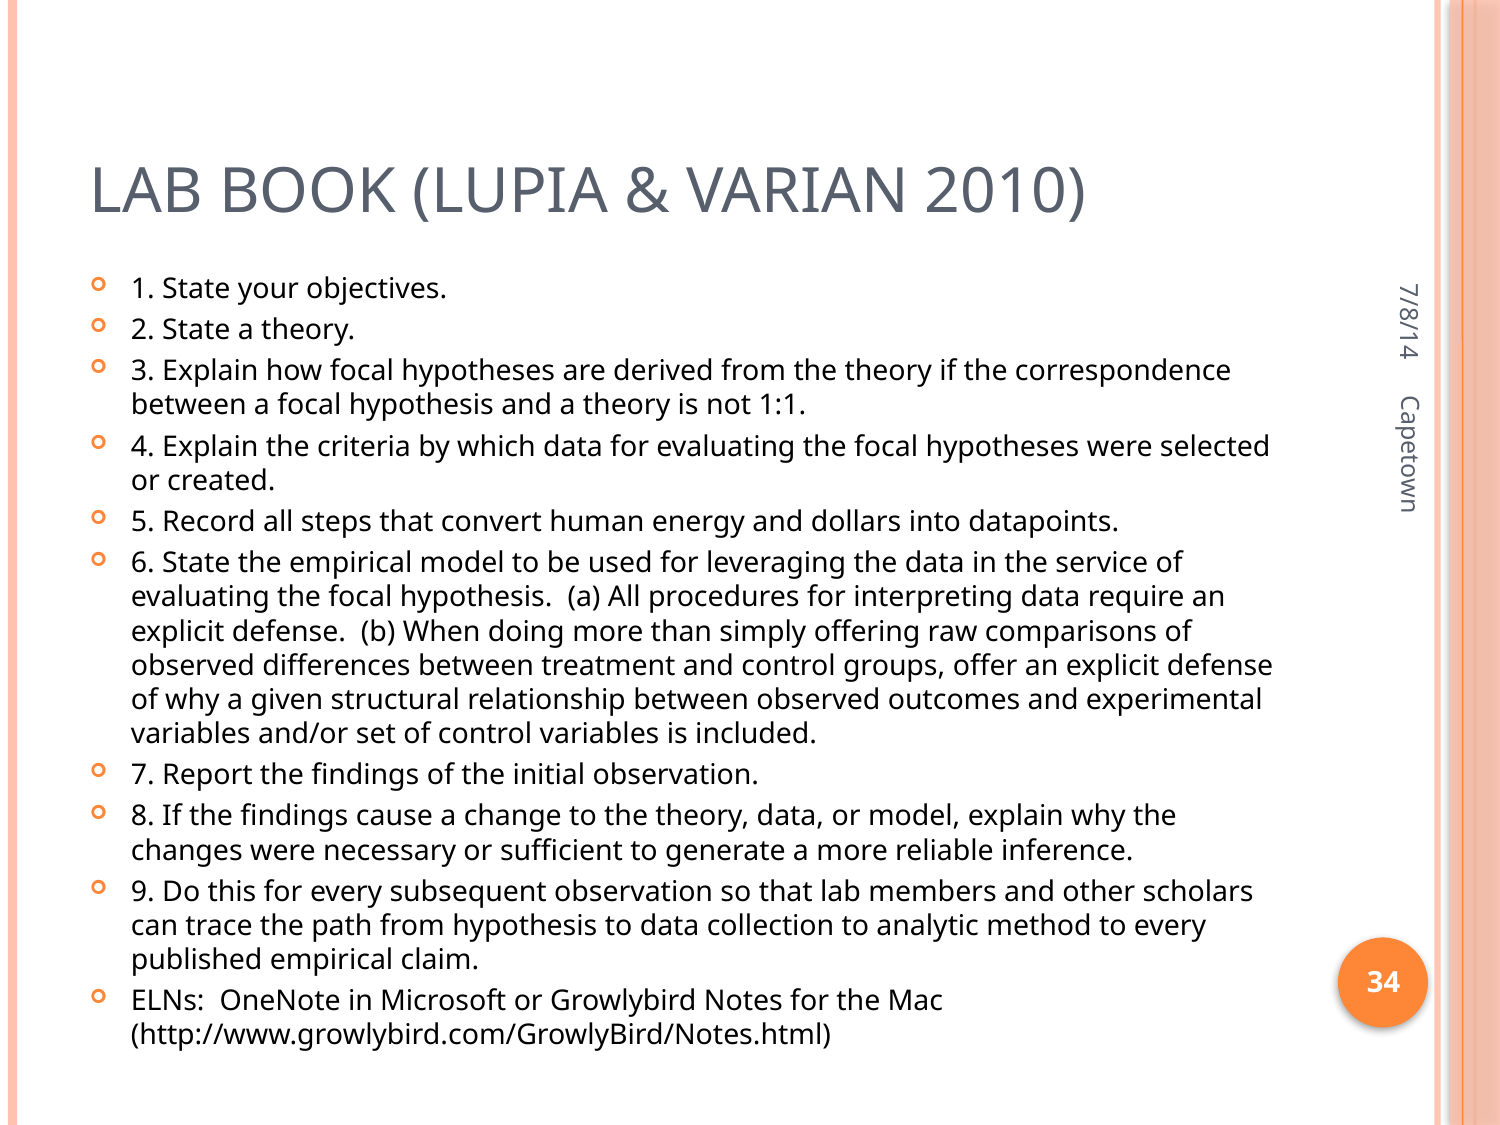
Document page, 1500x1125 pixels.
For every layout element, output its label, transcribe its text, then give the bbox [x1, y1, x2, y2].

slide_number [1378, 43, 1442, 374]
title Lab Book (Lupia & Varian 2010) [75, 45, 1300, 233]
footer Capetown [1379, 380, 1440, 906]
slide_number 34 [1333, 940, 1434, 1027]
list 1. State your objectives. 2. State a theory. 3. Explain how focal hypotheses are derived from the theory if the correspondence between a focal hypothesis and a theory is not 1:1. 4. Explain the criteria by which data for evaluating the focal hypotheses were selected or created. 5. Record all steps that convert human energy and dollars into datapoints. 6. State the empirical model to be used for leveraging the data in the service of evaluating the focal hypothesis. (a) All procedures for interpreting data require an explicit defense. (b) When doing more than simply offering raw comparisons of observed differences between treatment and control groups, offer an explicit defense of why a given structural relationship between observed outcomes and experimental variables and/or set of control variables is included. 7. Report the findings of the initial observation. 8. If the findings cause a change to the theory, data, or model, explain why the changes were necessary or sufficient to generate a more reliable inference. 9. Do this for every subsequent observation so that lab members and other scholars can trace the path from hypothesis to data collection to analytic method to every published empirical claim. ELNs: OneNote in Microsoft or Growlybird Notes for the Mac (http://www.growlybird.com/GrowlyBird/Notes.html) [75, 262, 1300, 1062]
